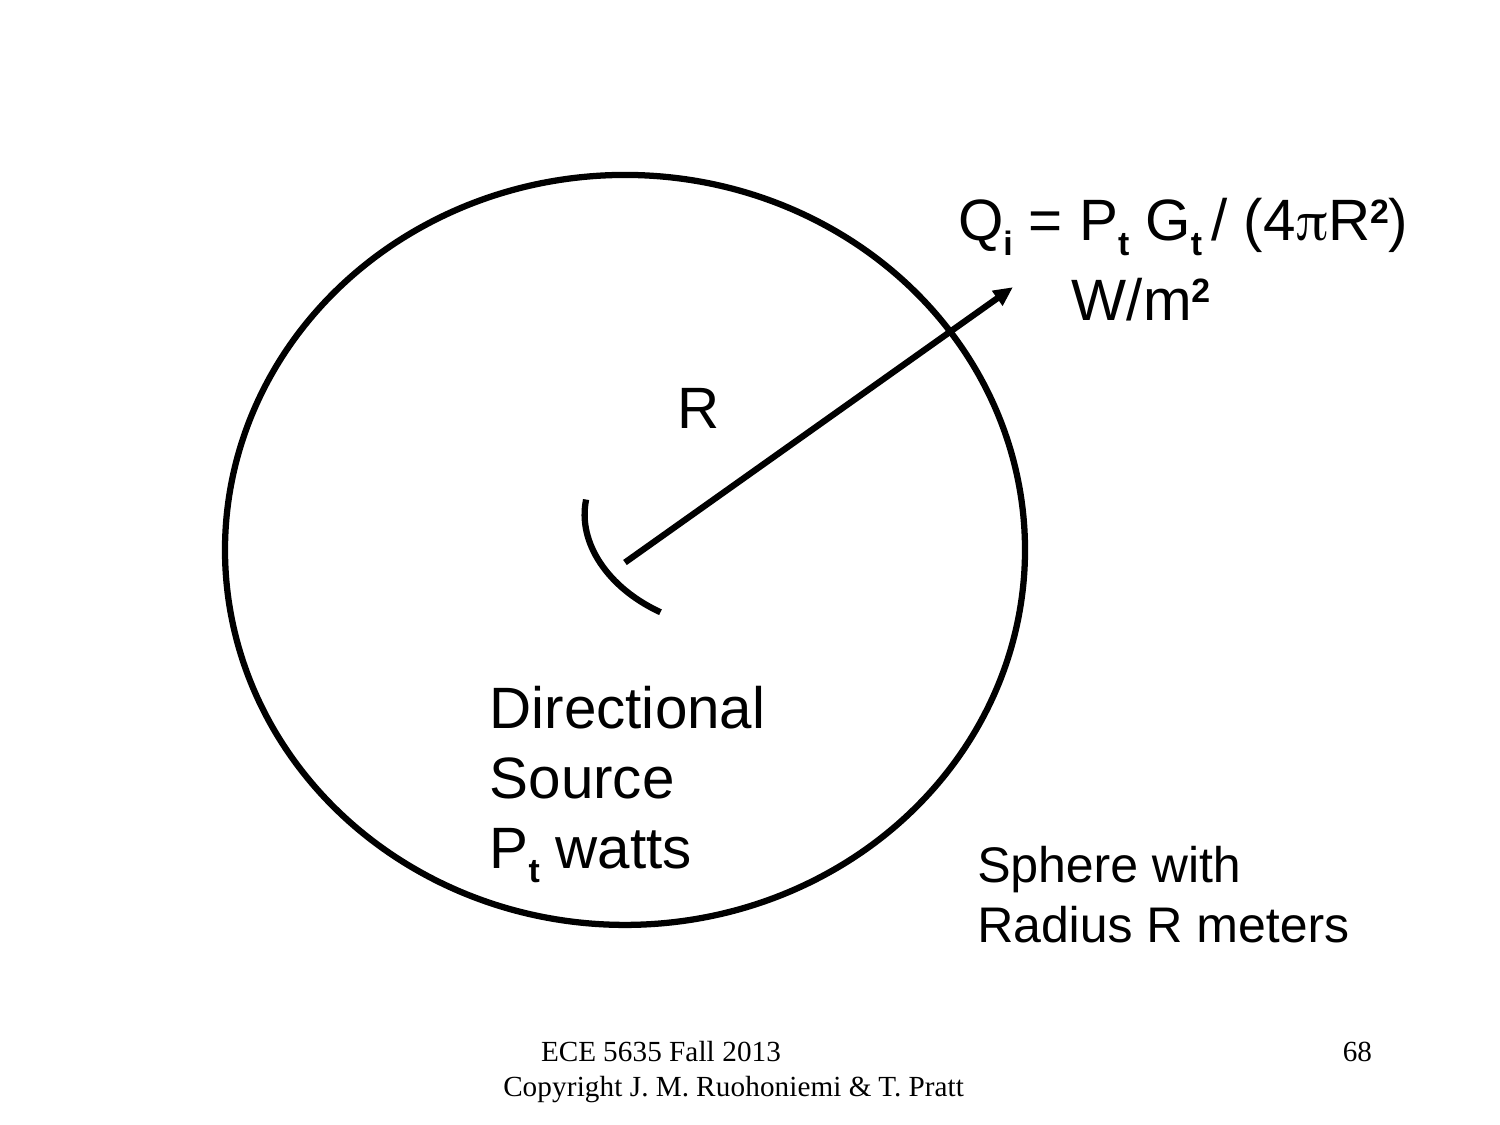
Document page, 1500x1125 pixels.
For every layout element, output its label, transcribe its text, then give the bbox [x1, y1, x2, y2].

text_box Qi = Pt Gt / (4R2) W/m2 [943, 174, 1424, 340]
text_box Sphere with Radius R meters [962, 824, 1388, 960]
text_box [686, 287, 1013, 520]
slide_number 68 [1074, 1024, 1388, 1101]
text_box R [663, 362, 735, 448]
text_box [584, 499, 721, 613]
text_box Directional Source Pt watts [474, 662, 785, 967]
footer ECE 5635 Fall 2013 Copyright J. M. Ruohoniemi & T. Pratt [487, 1024, 988, 1101]
text_box [225, 174, 1026, 898]
